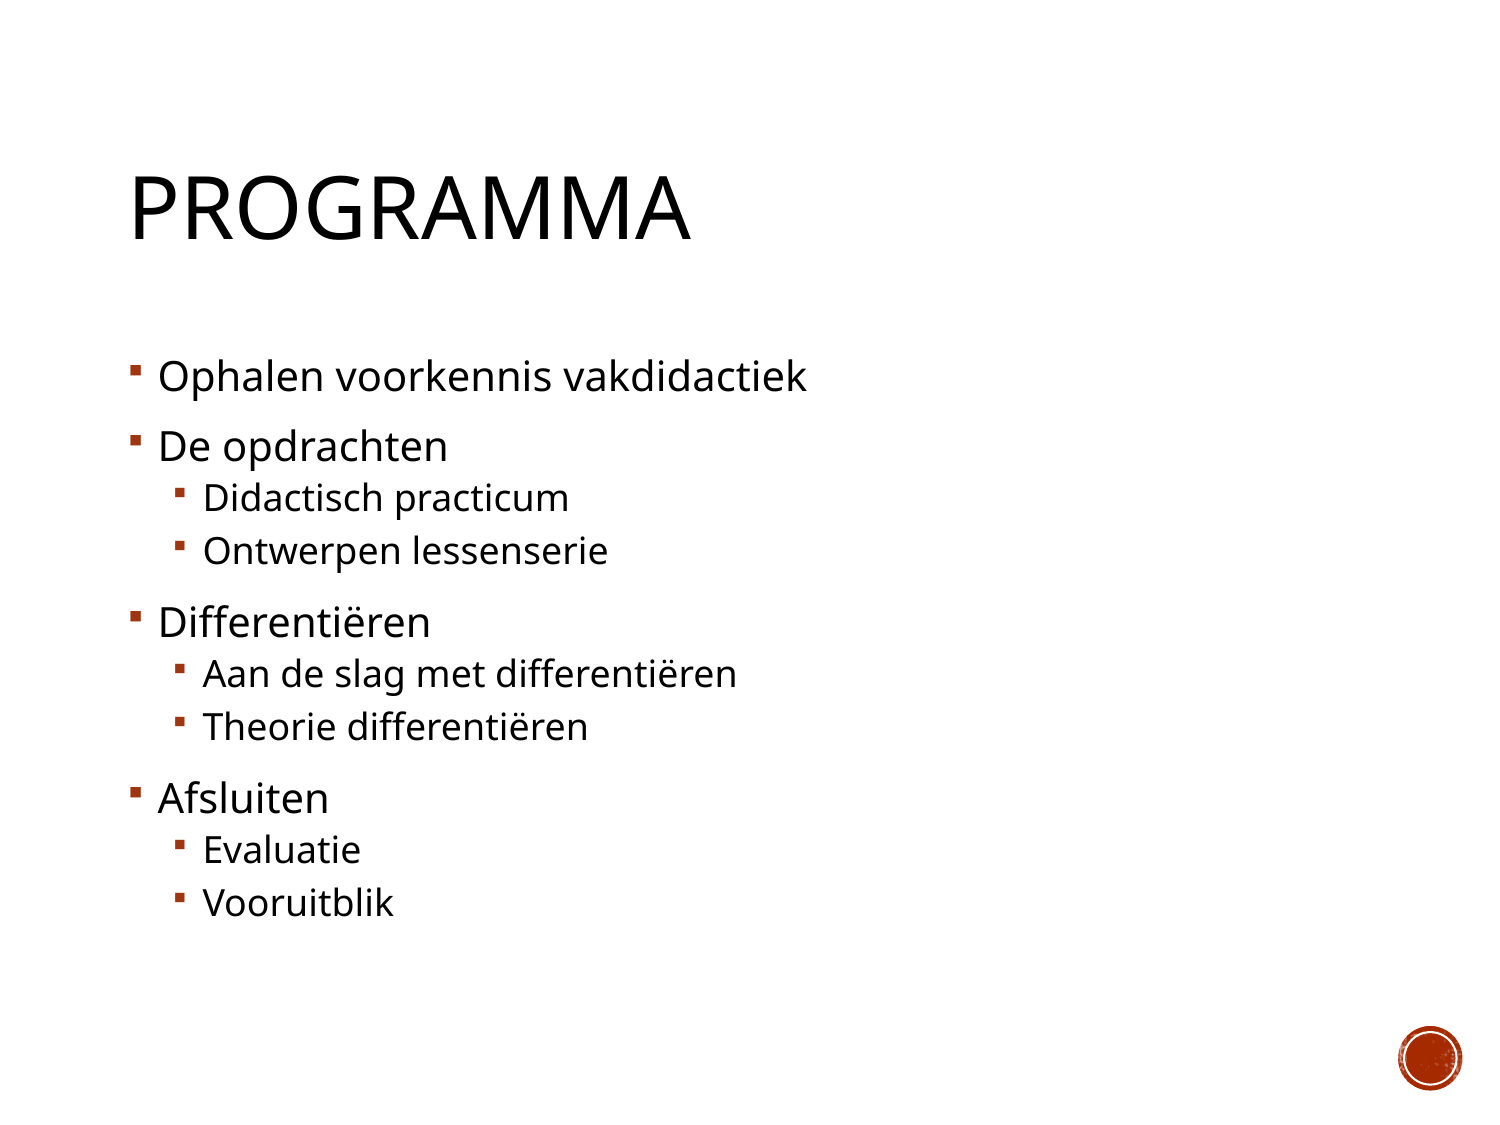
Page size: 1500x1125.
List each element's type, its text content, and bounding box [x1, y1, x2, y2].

list Ophalen voorkennis vakdidactiek De opdrachten Didactisch practicum Ontwerpen lessenserie Differentiëren Aan de slag met differentiëren Theorie differentiëren Afsluiten Evaluatie Vooruitblik [112, 348, 1388, 1013]
title Programma [112, 79, 1388, 344]
